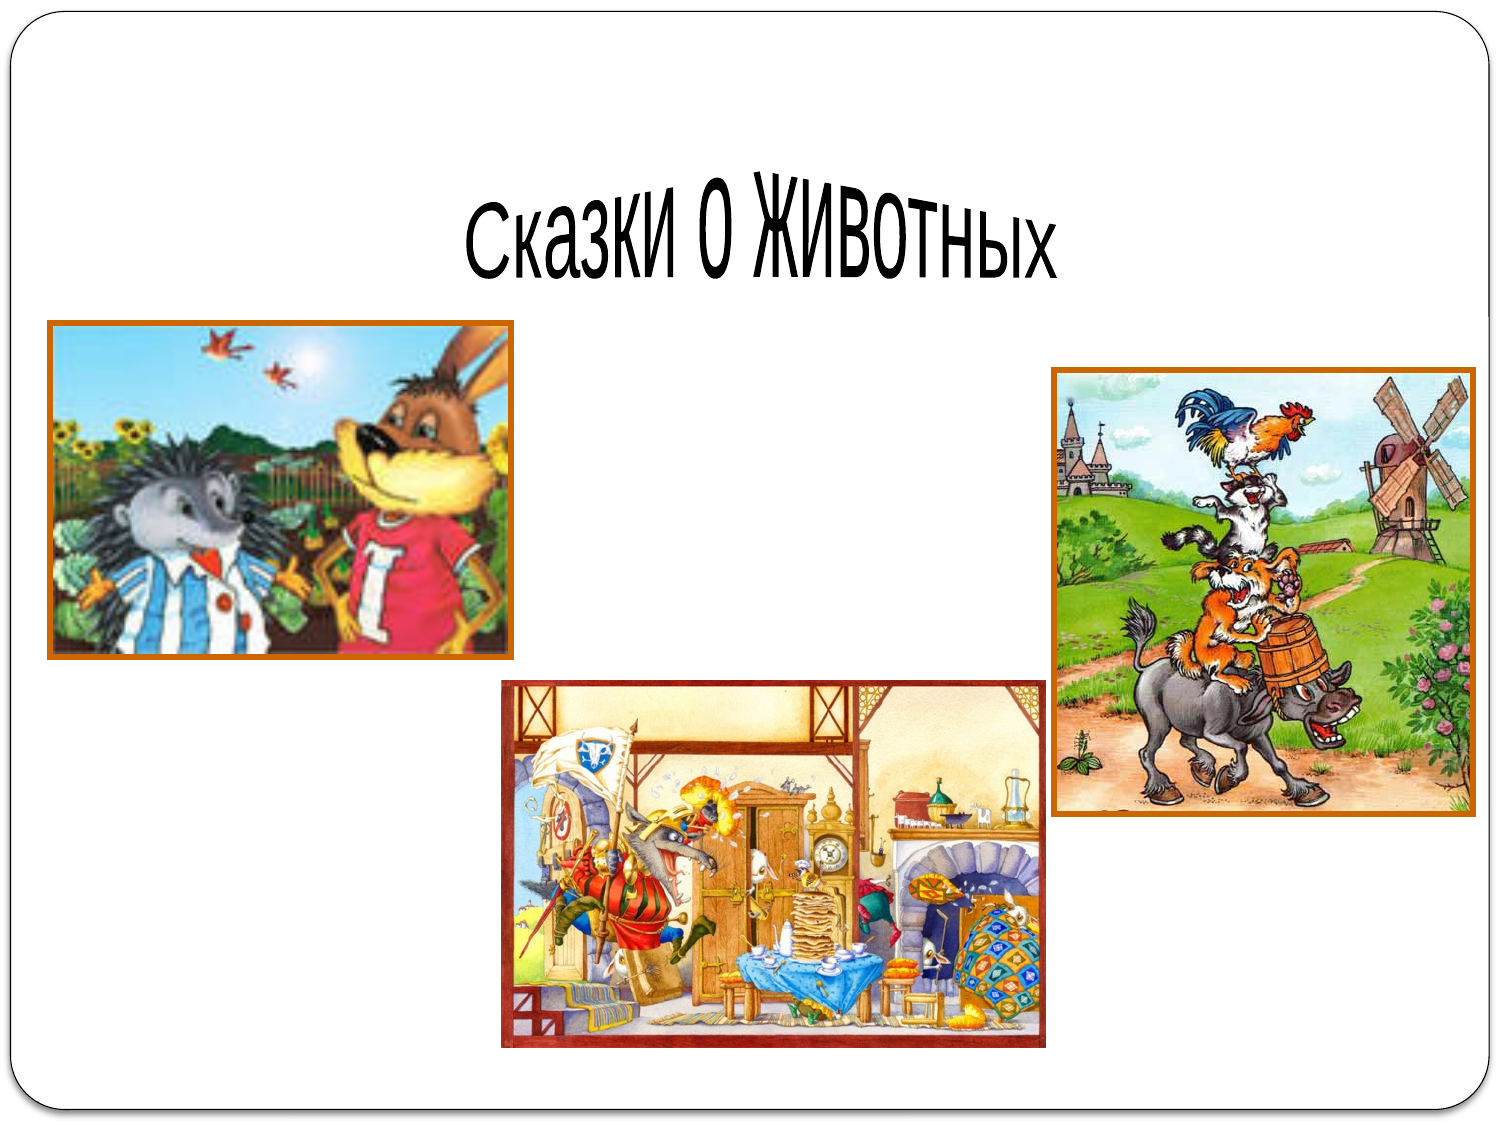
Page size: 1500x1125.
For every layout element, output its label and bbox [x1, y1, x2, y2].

picture [501, 680, 1046, 1048]
picture [52, 325, 509, 655]
picture [1056, 373, 1470, 811]
